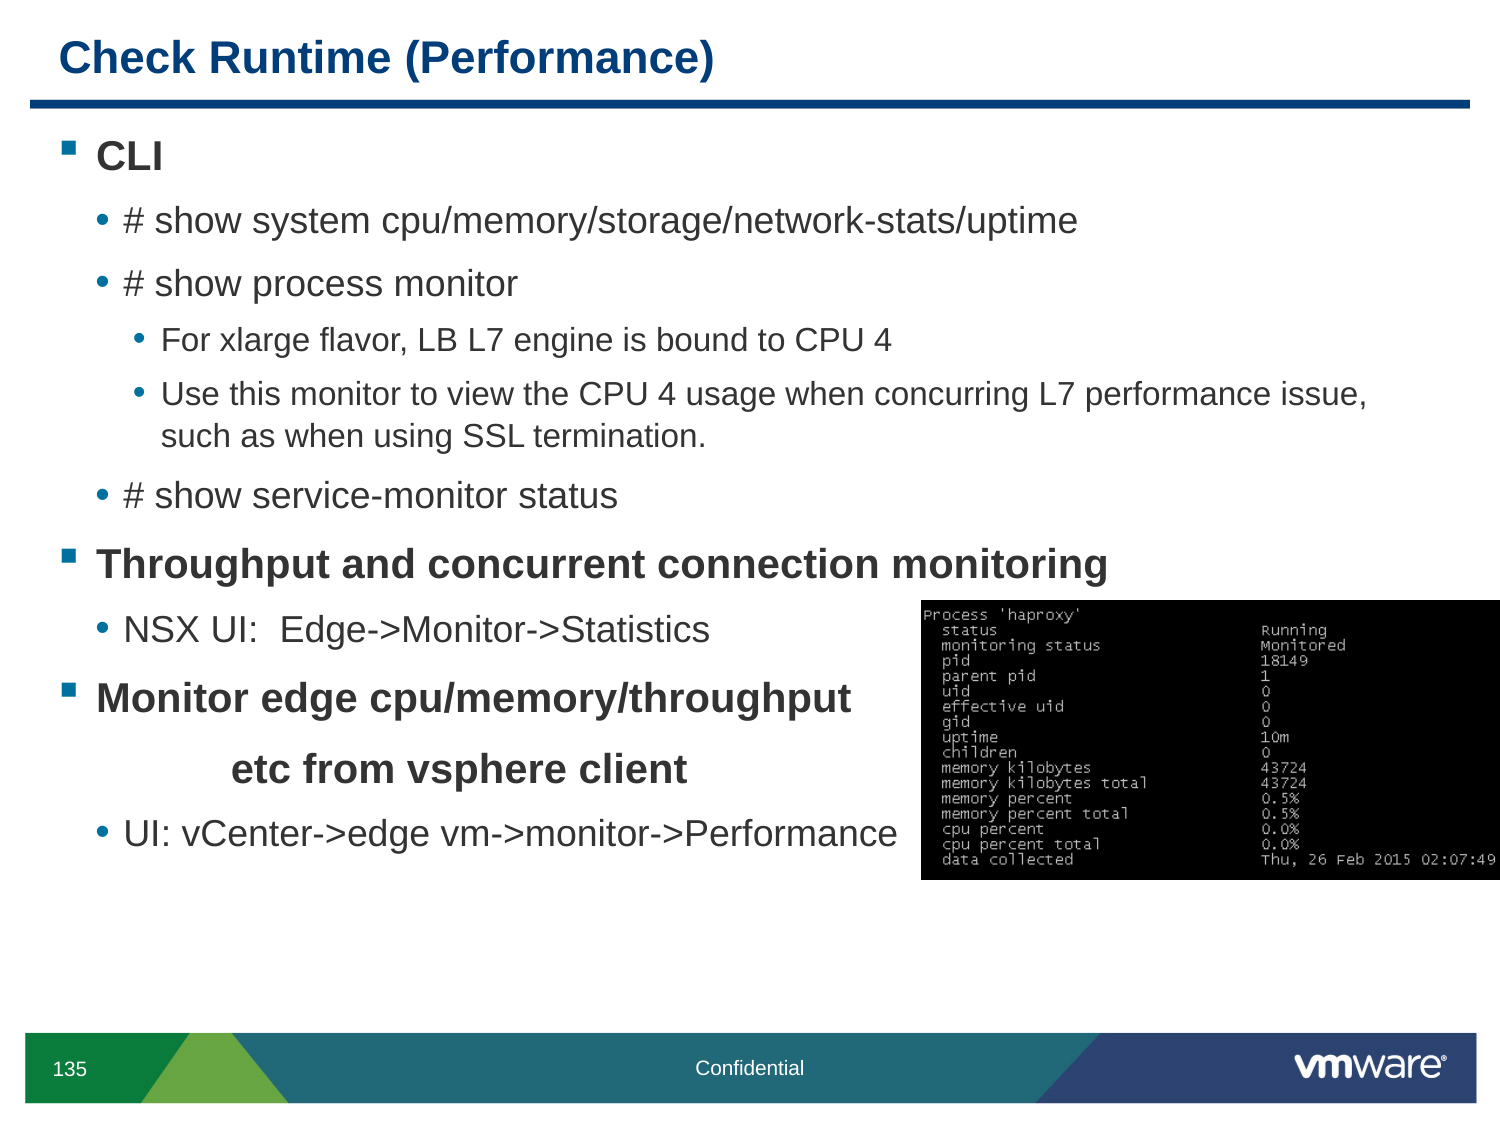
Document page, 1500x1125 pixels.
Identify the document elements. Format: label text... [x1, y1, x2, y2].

title Check Runtime (Performance) [58, 27, 1452, 84]
list CLI # show system cpu/memory/storage/network-stats/uptime # show process monitor For xlarge flavor, LB L7 engine is bound to CPU 4 Use this monitor to view the CPU 4 usage when concurring L7 performance issue, such as when using SSL termination. # show service-monitor status Throughput and concurrent connection monitoring NSX UI: Edge->Monitor->Statistics Monitor edge cpu/memory/throughput etc from vsphere client UI: vCenter->edge vm->monitor->Performance [57, 128, 1434, 952]
picture [0, 0, 1500, 1125]
